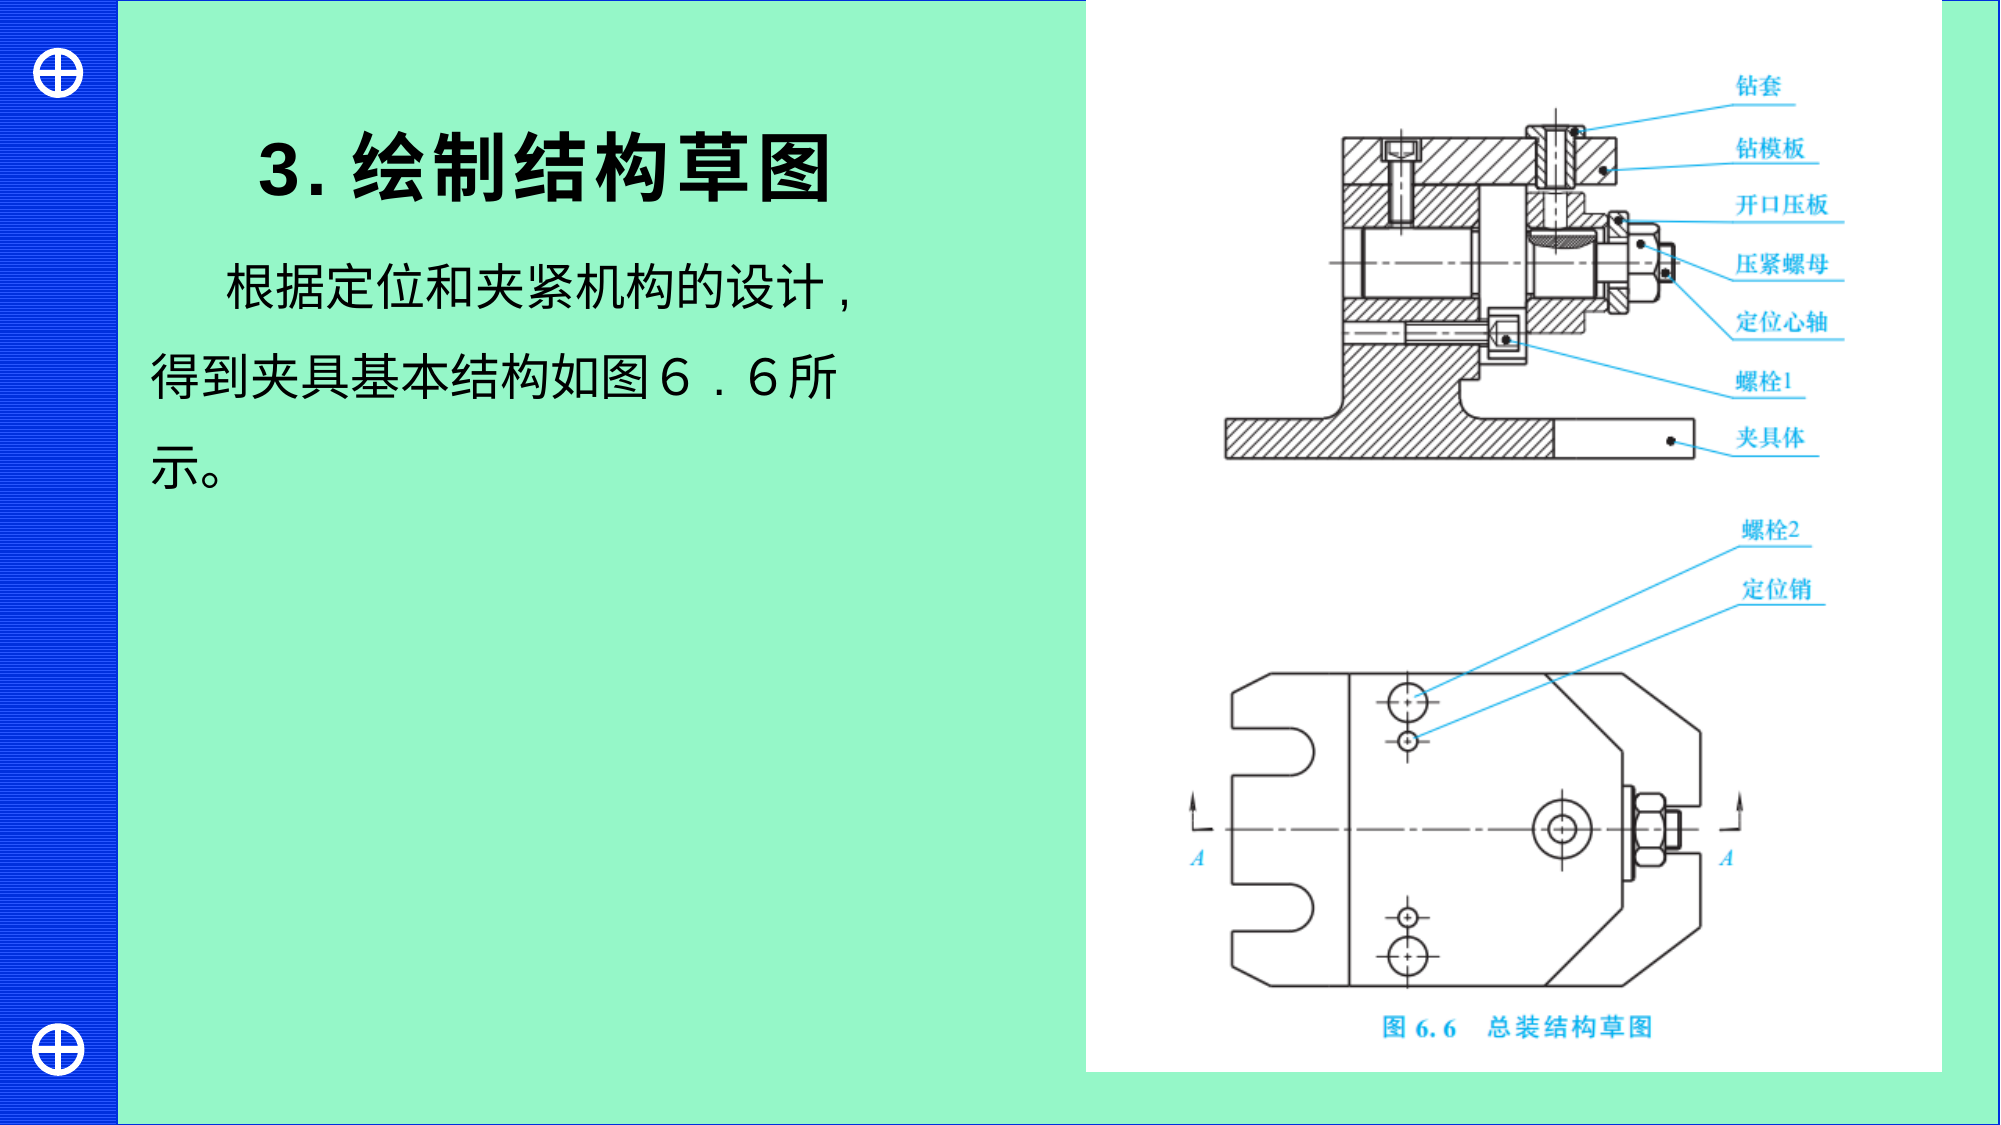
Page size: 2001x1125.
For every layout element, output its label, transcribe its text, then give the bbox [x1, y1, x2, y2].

text_box 3.绘制结构草图 [135, 96, 1086, 218]
text_box 根据定位和夹紧机构的设计, 得到夹具基本结构如图６.６所示。 [135, 217, 885, 593]
picture [1086, 0, 1942, 1072]
